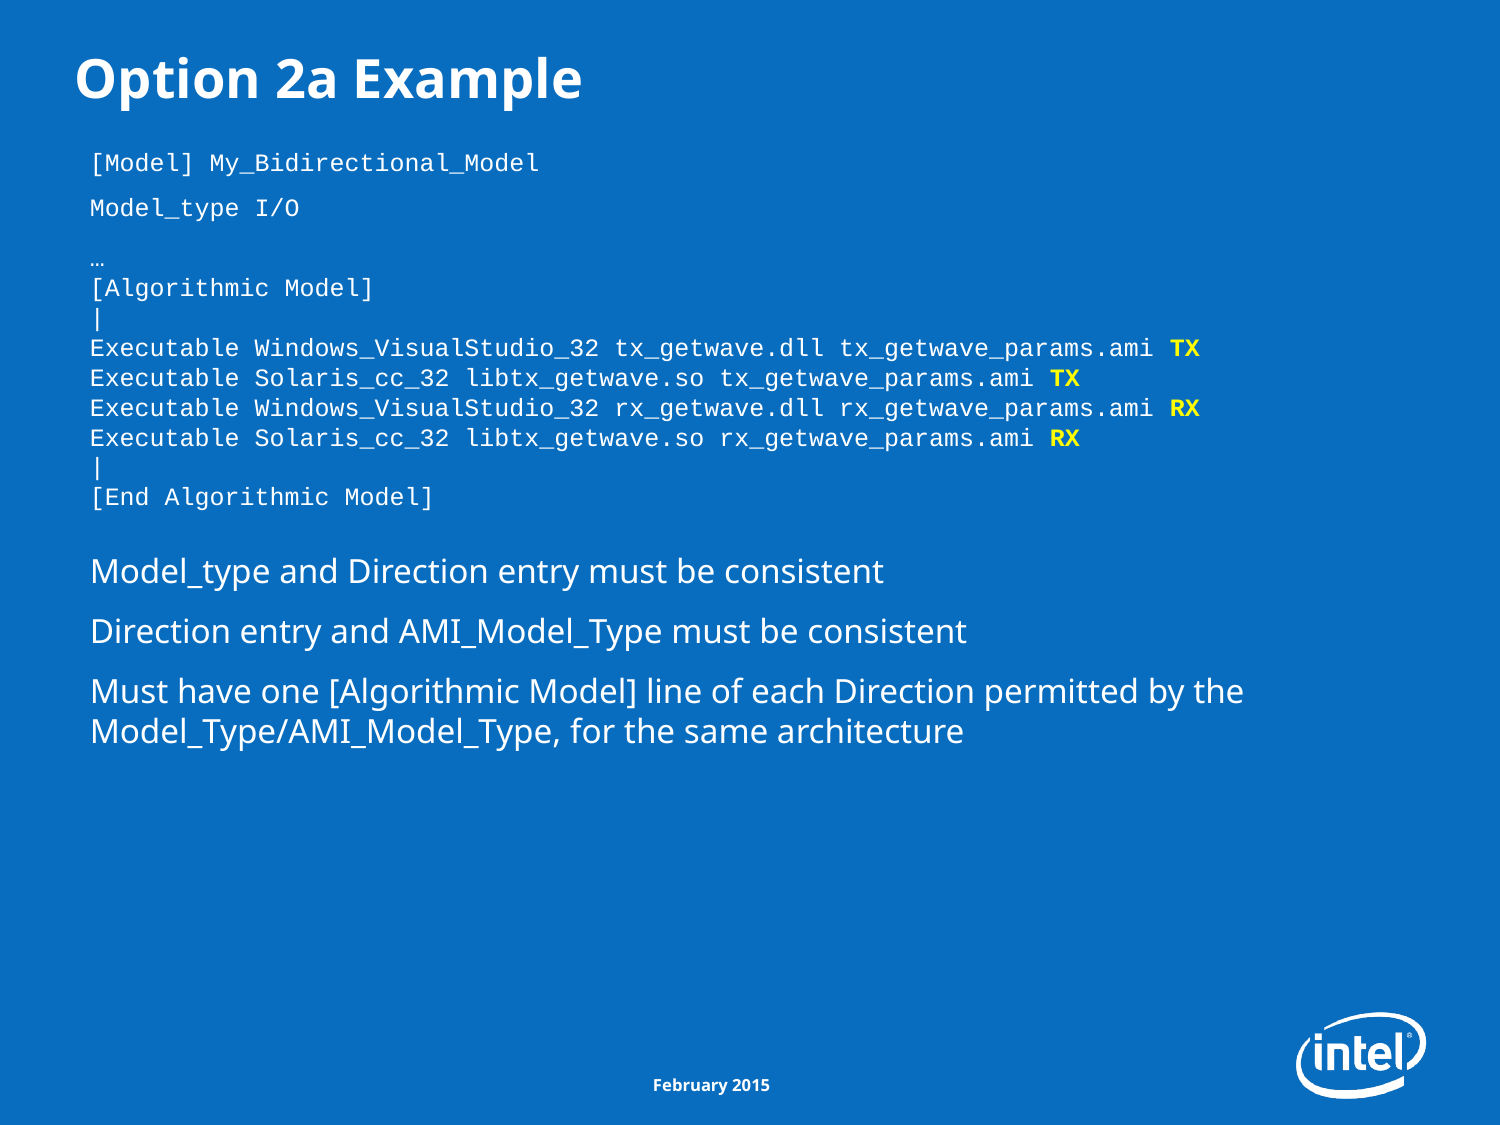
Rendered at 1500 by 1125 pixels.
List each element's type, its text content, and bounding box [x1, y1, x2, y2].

list [Model] My_Bidirectional_Model Model_type I/O … [Algorithmic Model] | Executable Windows_VisualStudio_32 tx_getwave.dll tx_getwave_params.ami TX Executable Solaris_cc_32 libtx_getwave.so tx_getwave_params.ami TX Executable Windows_VisualStudio_32 rx_getwave.dll rx_getwave_params.ami RX Executable Solaris_cc_32 libtx_getwave.so rx_getwave_params.ami RX | [End Algorithmic Model] Model_type and Direction entry must be consistent Direction entry and AMI_Model_Type must be consistent Must have one [Algorithmic Model] line of each Direction permitted by the Model_Type/AMI_Model_Type, for the same architecture [33, 146, 1455, 1031]
footer February 2015 [323, 1074, 1100, 1125]
picture [1294, 1031, 1428, 1101]
title Option 2a Example [74, 44, 1427, 146]
